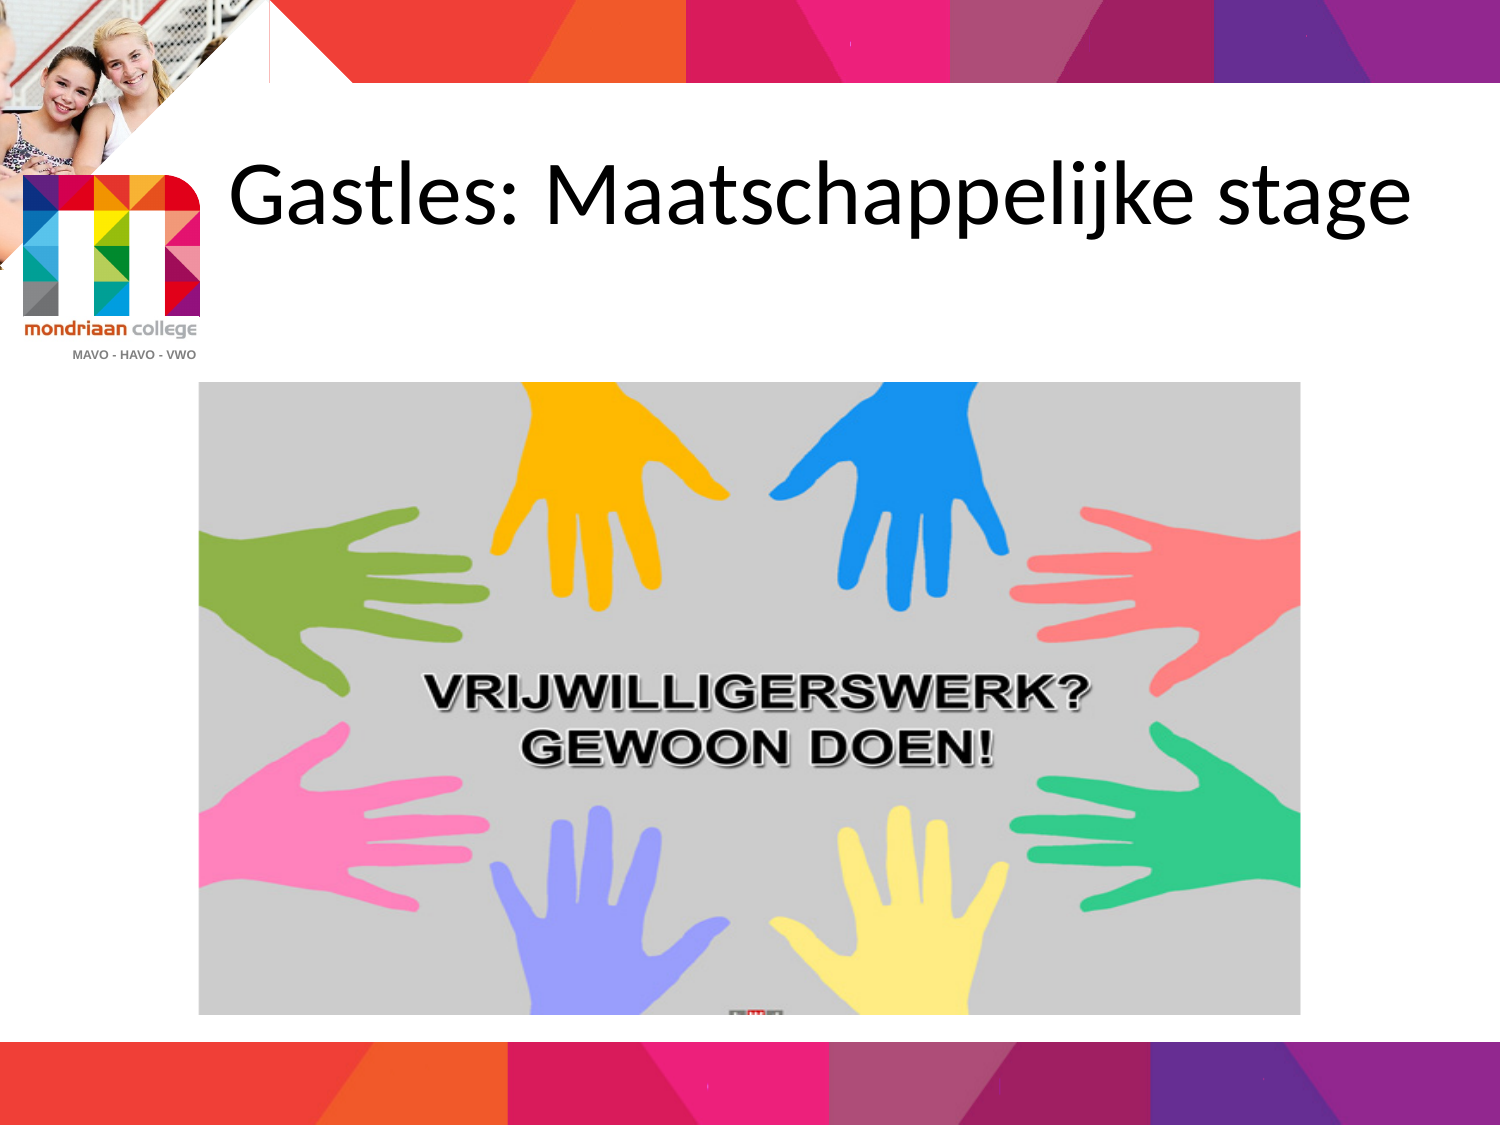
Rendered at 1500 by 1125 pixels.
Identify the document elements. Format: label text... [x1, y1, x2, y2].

picture [271, 0, 1500, 83]
picture [0, 0, 264, 342]
title Gastles: Maatschappelijke stage [146, 125, 1497, 313]
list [194, 382, 1306, 1015]
picture [0, 1042, 1500, 1125]
